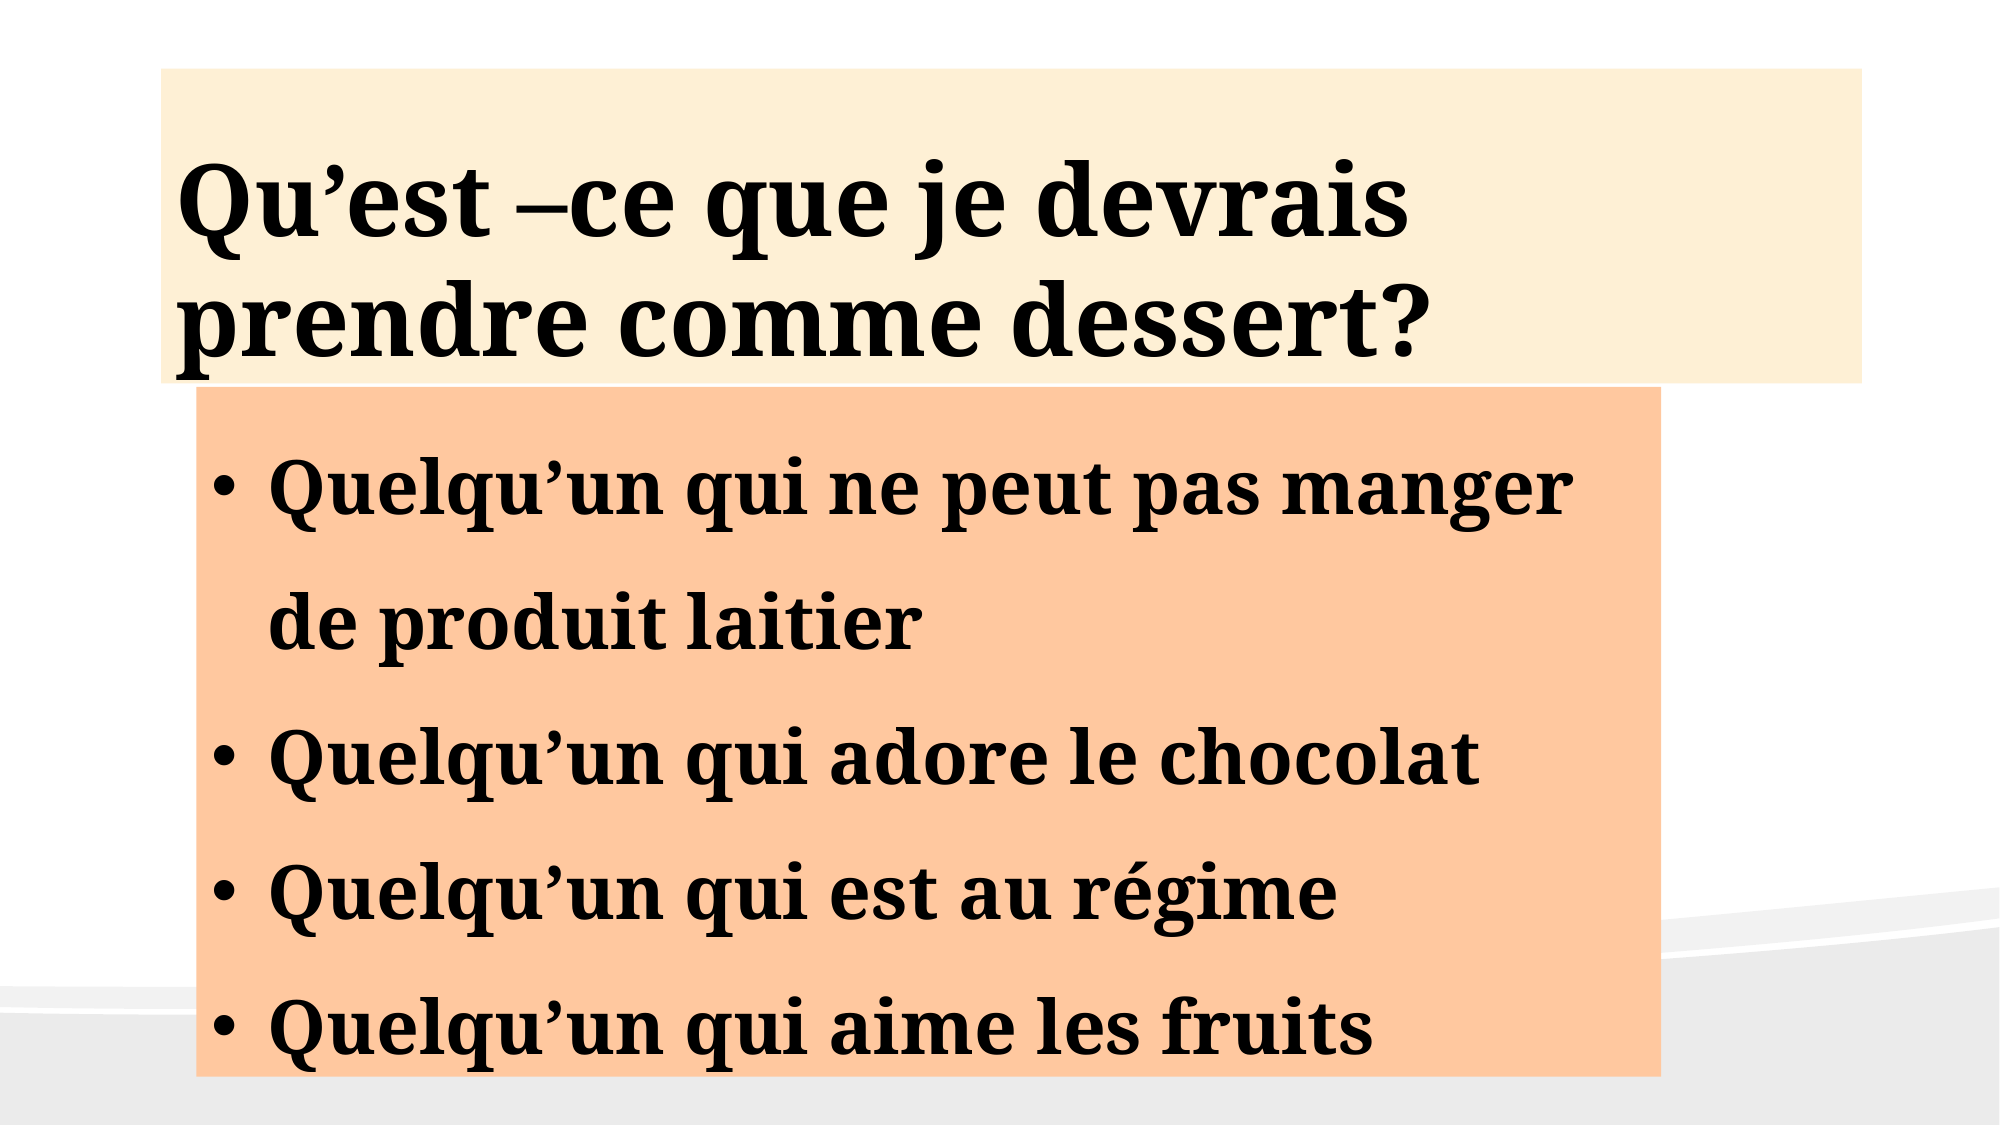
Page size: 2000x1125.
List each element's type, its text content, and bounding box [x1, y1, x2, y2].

text_box Qu’est –ce que je devrais prendre comme dessert? [161, 68, 1862, 384]
text_box Quelqu’un qui ne peut pas manger de produit laitier Quelqu’un qui adore le chocolat Quelqu’un qui est au régime Quelqu’un qui aime les fruits [196, 386, 1662, 1077]
